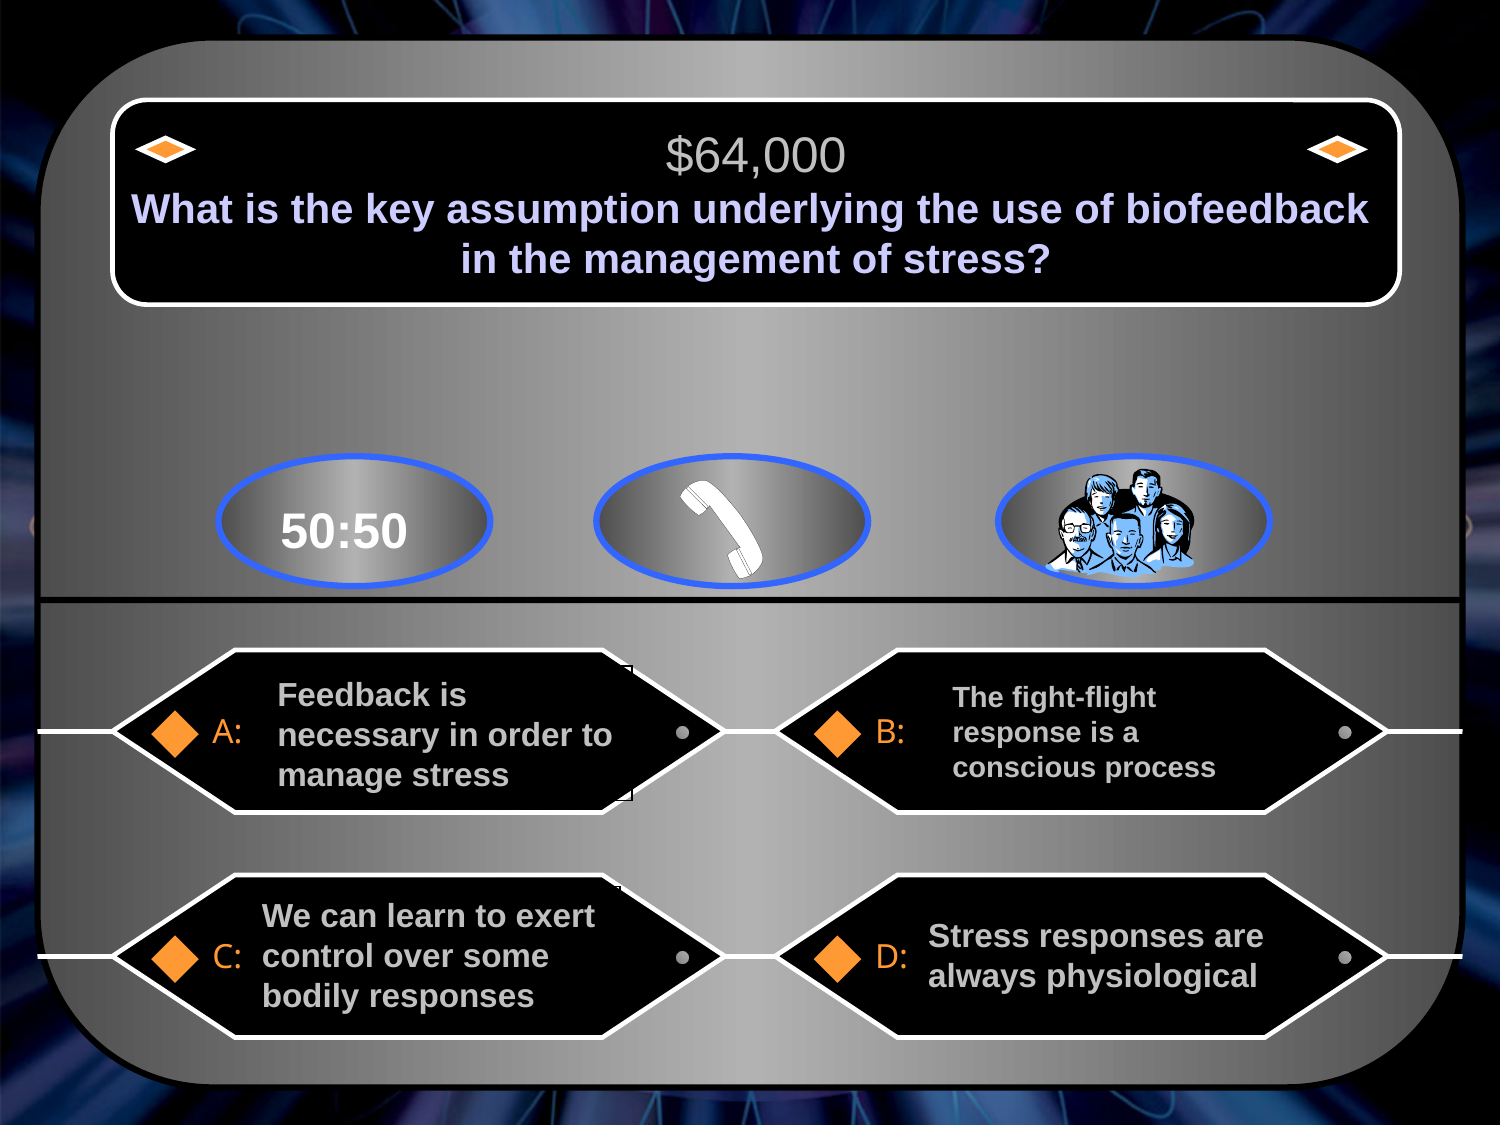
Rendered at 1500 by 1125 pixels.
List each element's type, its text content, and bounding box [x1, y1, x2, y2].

text_box [218, 456, 491, 587]
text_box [37, 874, 1463, 1038]
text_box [112, 99, 1400, 305]
text_box [37, 601, 1463, 649]
text_box [998, 474, 1040, 569]
picture [0, 0, 1500, 1125]
text_box [37, 37, 1463, 600]
text_box 50:50 [265, 491, 441, 567]
text_box [596, 456, 869, 584]
text_box [37, 820, 1463, 874]
text_box [1062, 456, 1270, 579]
text_box [100, 1047, 1400, 1088]
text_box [37, 649, 1463, 813]
